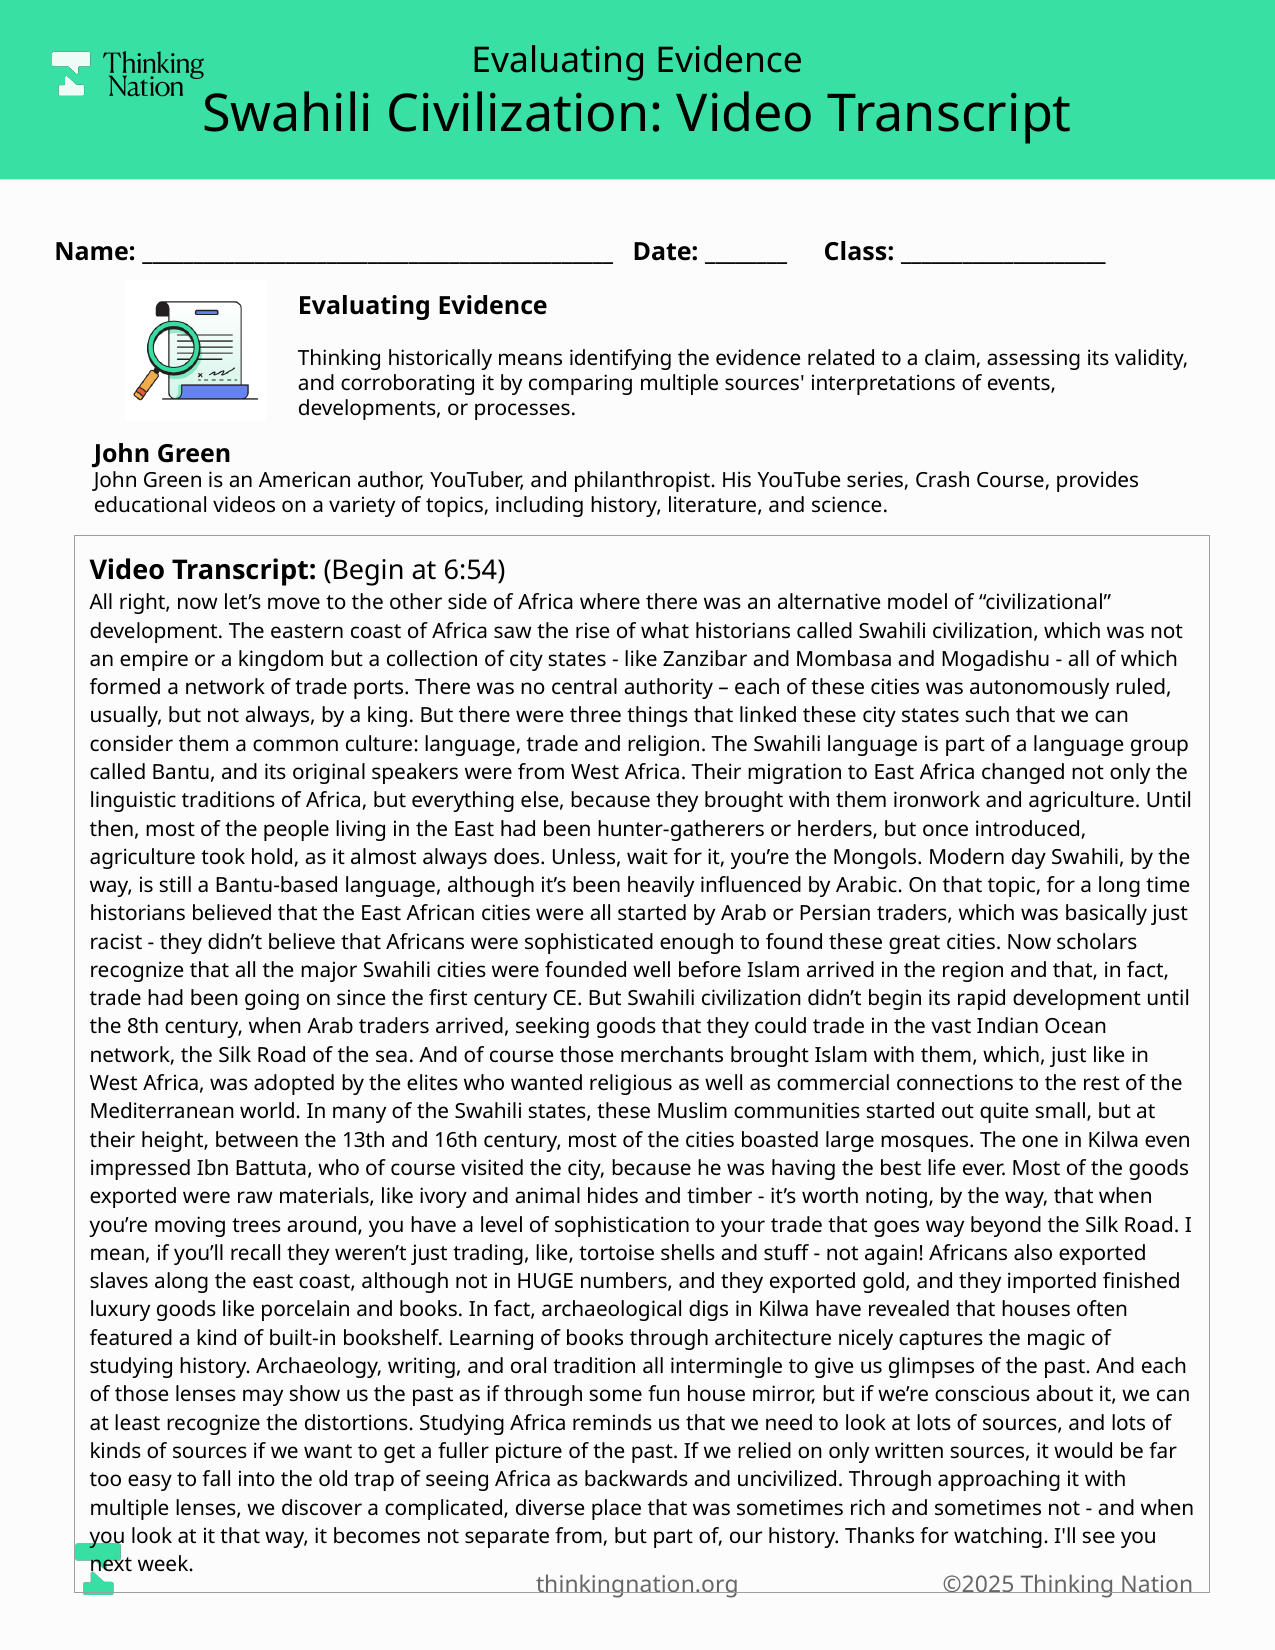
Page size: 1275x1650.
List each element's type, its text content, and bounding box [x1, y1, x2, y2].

text_box Evaluating Evidence Thinking historically means identifying the evidence related to a claim, assessing its validity, and corroborating it by comparing multiple sources' interpretations of events, developments, or processes. [278, 280, 1210, 418]
table_header Video Transcript: (Begin at 6:54) All right, now let’s move to the other side of Africa where there was an alternative model of “civilizational” development. The eastern coast of Africa saw the rise of what historians called Swahili civilization, which was not an empire or a kingdom but a collection of city states - like Zanzibar and Mombasa and Mogadishu - all of which formed a network of trade ports. There was no central authority – each of these cities was autonomously ruled, usually, but not always, by a king. But there were three things that linked these city states such that we can consider them a common culture: language, trade and religion. The Swahili language is part of a language group called Bantu, and its original speakers were from West Africa. Their migration to East Africa changed not only the linguistic traditions of Africa, but everything else, because they brought with them ironwork and agriculture. Until then, most of the people living in the East had been hunter-gatherers or herders, but once introduced, agriculture took hold, as it almost always does. Unless, wait for it, you’re the Mongols. Modern day Swahili, by the way, is still a Bantu-based language, although it’s been heavily influenced by Arabic. On that topic, for a long time historians believed that the East African cities were all started by Arab or Persian traders, which was basically just racist - they didn’t believe that Africans were sophisticated enough to found these great cities. Now scholars recognize that all the major Swahili cities were founded well before Islam arrived in the region and that, in fact, trade had been going on since the first century CE. But Swahili civilization didn’t begin its rapid development until the 8th century, when Arab traders arrived, seeking goods that they could trade in the vast Indian Ocean network, the Silk Road of the sea. And of course those merchants brought Islam with them, which, just like in West Africa, was adopted by the elites who wanted religious as well as commercial connections to the rest of the Mediterranean world. In many of the Swahili states, these Muslim communities started out quite small, but at their height, between the 13th and 16th century, most of the cities boasted large mosques. The one in Kilwa even impressed Ibn Battuta, who of course visited the city, because he was having the best life ever. Most of the goods exported were raw materials, like ivory and animal hides and timber - it’s worth noting, by the way, that when you’re moving trees around, you have a level of sophistication to your trade that goes way beyond the Silk Road. I mean, if you’ll recall they weren’t just trading, like, tortoise shells and stuff - not again! Africans also exported slaves along the east coast, although not in HUGE numbers, and they exported gold, and they imported finished luxury goods like porcelain and books. In fact, archaeological digs in Kilwa have revealed that houses often featured a kind of built-in bookshelf. Learning of books through architecture nicely captures the magic of studying history. Archaeology, writing, and oral tradition all intermingle to give us glimpses of the past. And each of those lenses may show us the past as if through some fun house mirror, but if we’re conscious about it, we can at least recognize the distortions. Studying Africa reminds us that we need to look at lots of sources, and lots of kinds of sources if we want to get a fuller picture of the past. If we relied on only written sources, it would be far too easy to fall into the old trap of seeing Africa as backwards and uncivilized. Through approaching it with multiple lenses, we discover a complicated, diverse place that was sometimes rich and sometimes not - and when you look at it that way, it becomes not separate from, but part of, our history. Thanks for watching. I'll see you next week. [75, 536, 1209, 1592]
picture [125, 280, 266, 421]
text_box ©2025 Thinking Nation [907, 1593, 1210, 1605]
text_box Name: ______________________________________________ Date: ________ Class: ____________________ [39, 219, 1245, 280]
text_box thinkingnation.org [486, 1593, 789, 1605]
text_box Evaluating Evidence Swahili Civilization: Video Transcript [0, 0, 1275, 180]
picture [62, 1533, 134, 1605]
picture [35, 37, 210, 110]
text_box John Green John Green is an American author, YouTuber, and philanthropist. His YouTube series, Crash Course, provides educational videos on a variety of topics, including history, literature, and science. [74, 418, 1210, 528]
